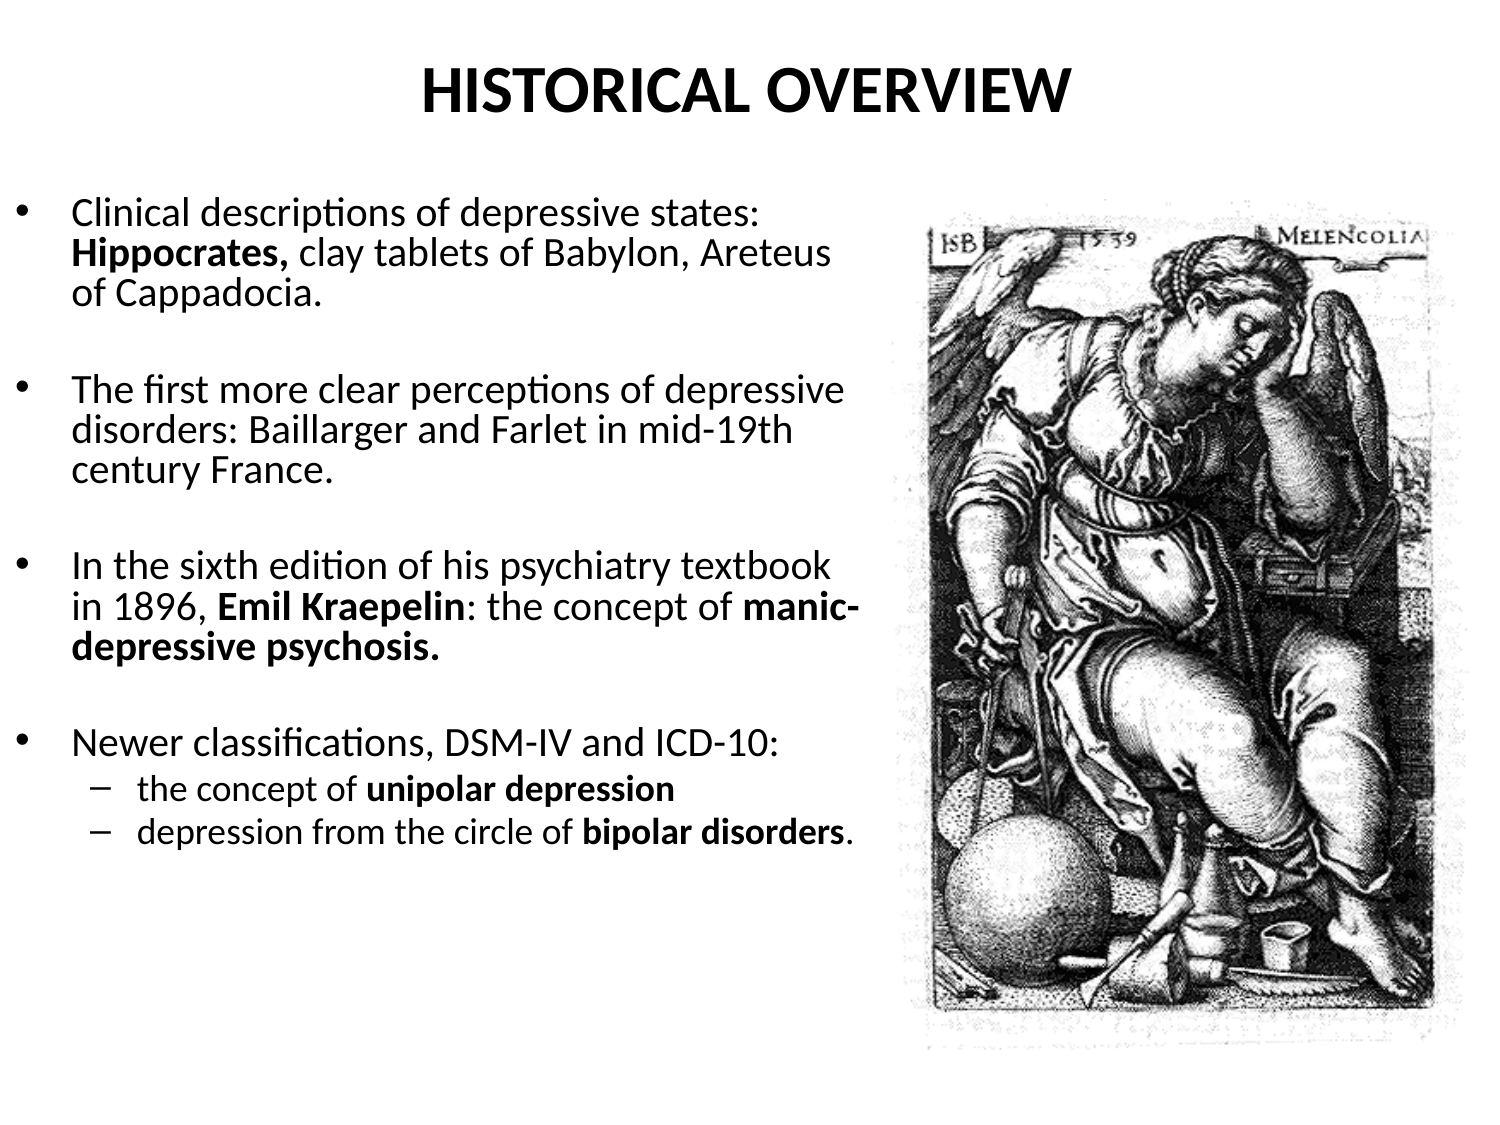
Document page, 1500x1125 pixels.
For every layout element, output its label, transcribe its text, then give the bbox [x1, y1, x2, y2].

picture [887, 199, 1484, 1051]
title HISTORICAL OVERVIEW [49, 37, 1446, 135]
list Clinical descriptions of depressive states: Hippocrates, clay tablets of Babylon, Areteus of Cappadocia. The first more clear perceptions of depressive disorders: Baillarger and Farlet in mid-19th century France. In the sixth edition of his psychiatry textbook in 1896, Emil Kraepelin: the concept of manic-depressive psychosis. Newer classifications, DSM-IV and ICD-10: the concept of unipolar depression depression from the circle of bipolar disorders. [0, 187, 888, 1113]
